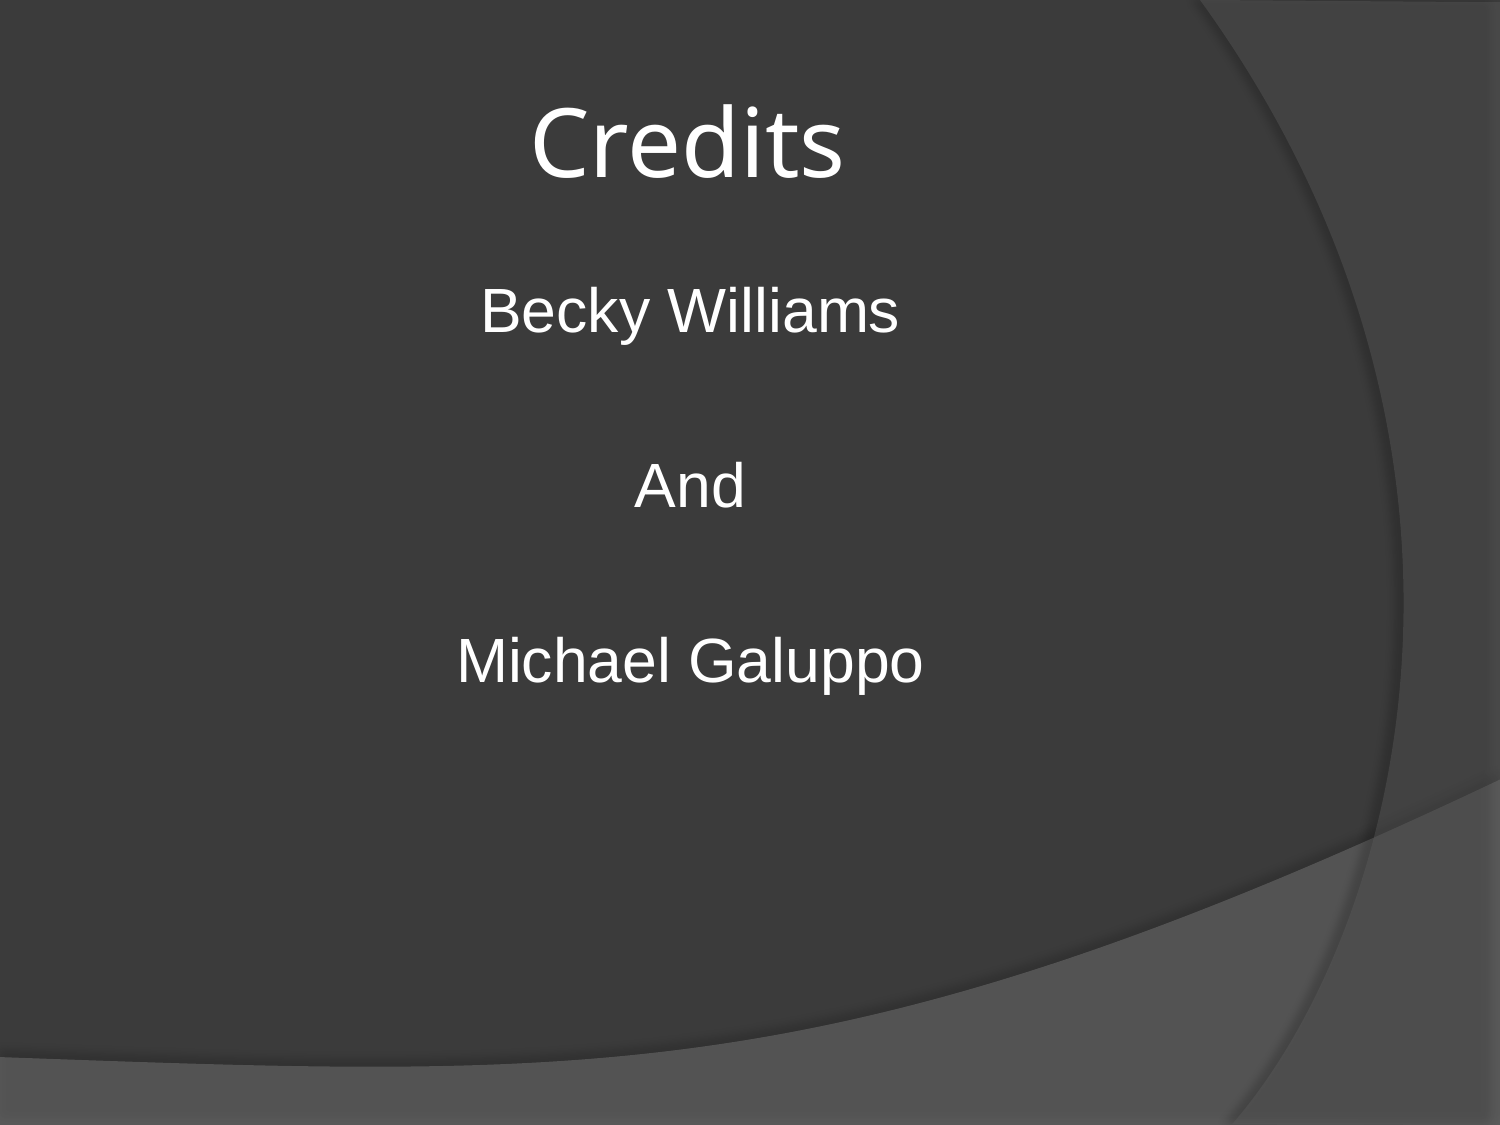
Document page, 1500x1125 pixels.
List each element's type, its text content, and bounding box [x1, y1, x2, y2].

list Becky Williams And Michael Galuppo [75, 262, 1300, 1005]
title Credits [75, 45, 1300, 233]
